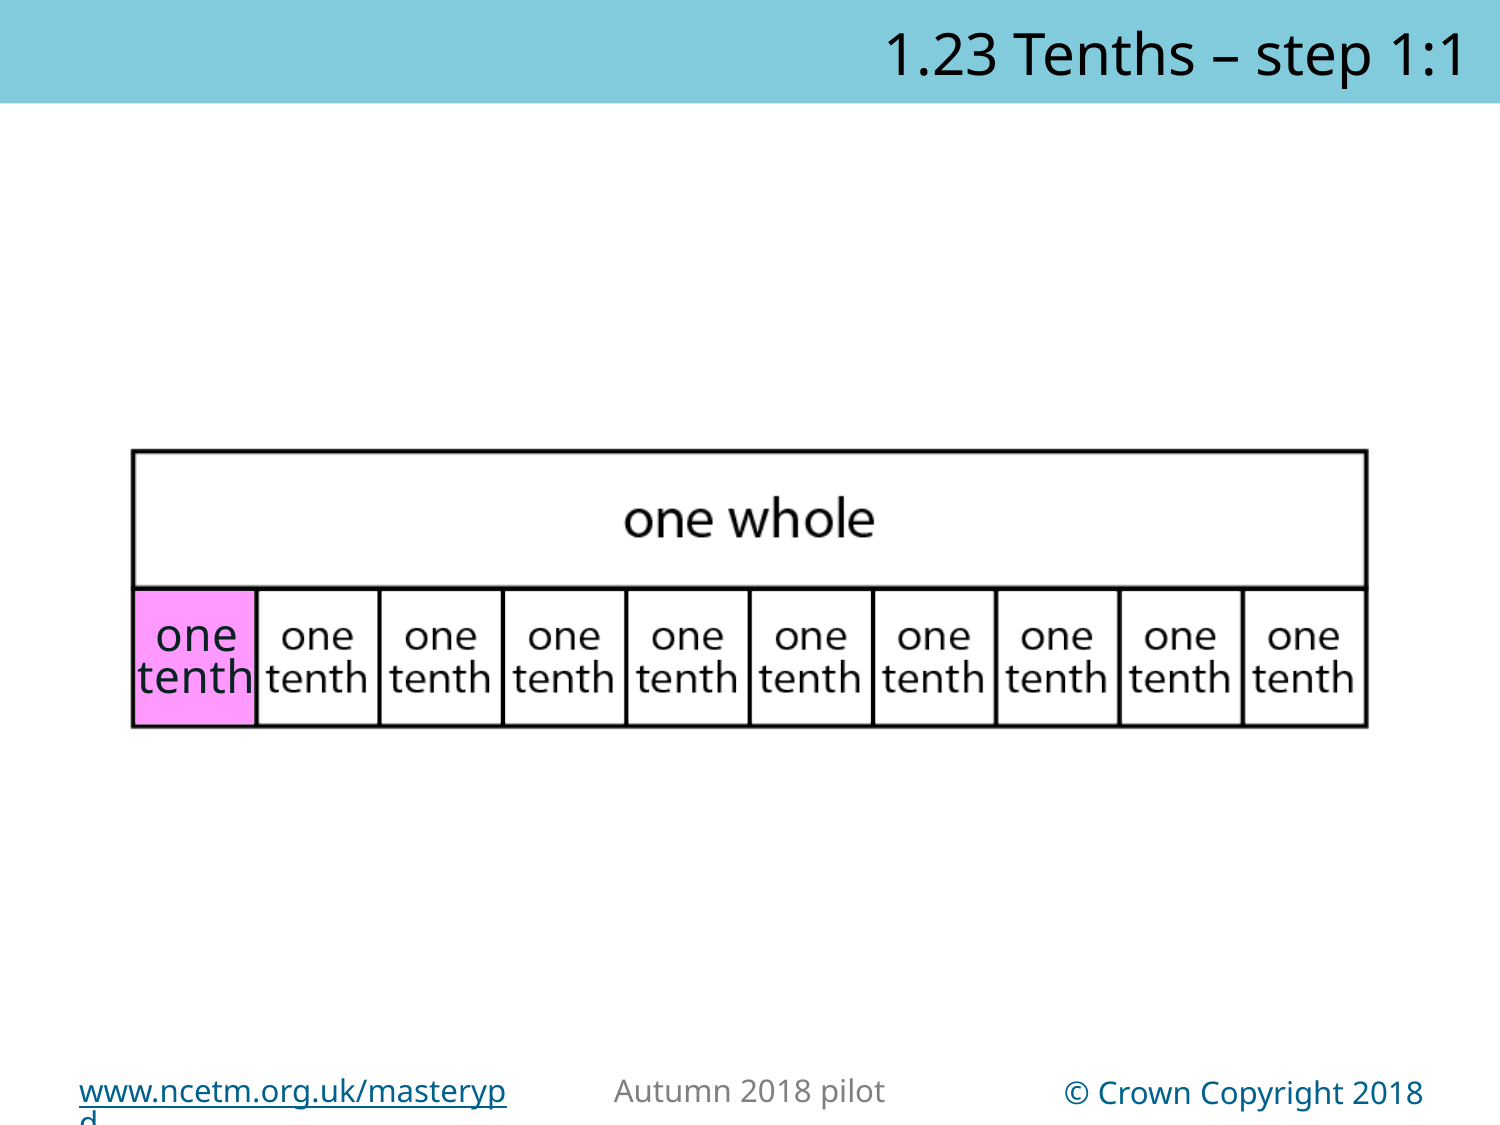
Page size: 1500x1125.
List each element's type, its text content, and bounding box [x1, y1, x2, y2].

picture [98, 444, 1402, 736]
list 1.23 Tenths – step 1:1 [0, 0, 1500, 104]
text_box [84, 597, 310, 712]
